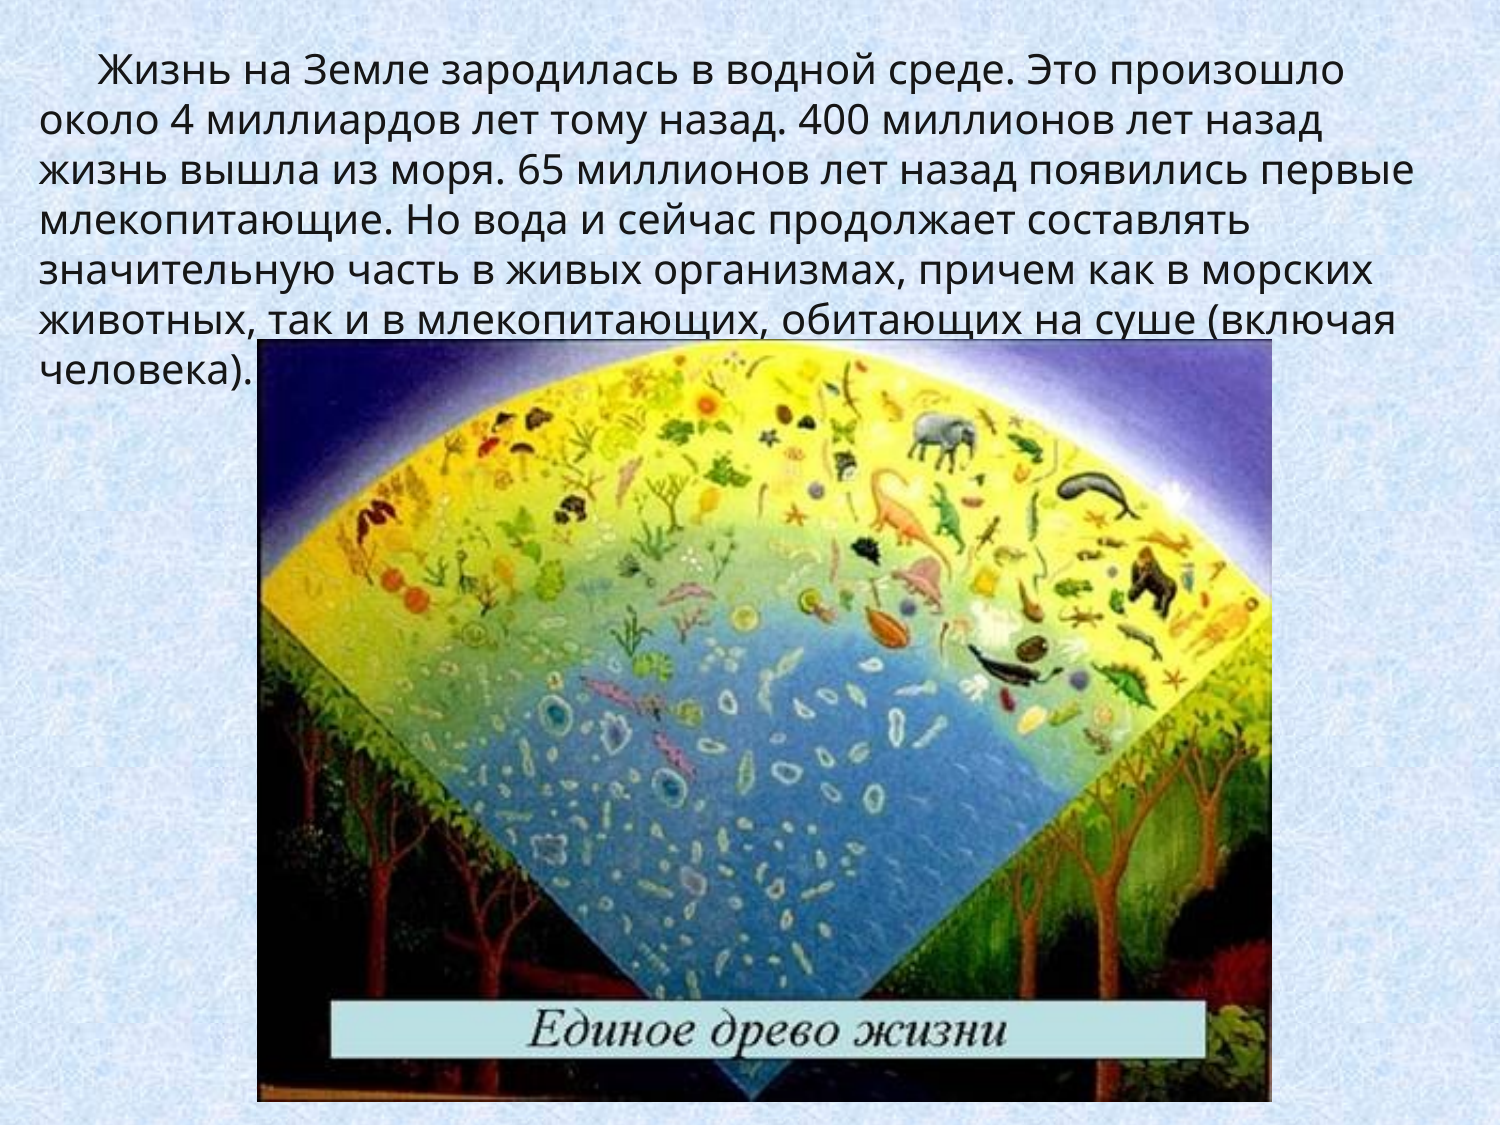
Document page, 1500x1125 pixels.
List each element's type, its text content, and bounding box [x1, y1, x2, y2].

list Жизнь на Земле зародилась в водной среде. Это произошло около 4 миллиардов лет тому назад. 400 миллионов лет назад жизнь вышла из моря. 65 миллионов лет назад появились первые млекопитающие. Но вода и сейчас продолжает составлять значительную часть в живых организмах, причем как в морских животных, так и в млекопитающих, обитающих на суше (включая человека). [23, 34, 1454, 590]
picture [0, 0, 1500, 1125]
